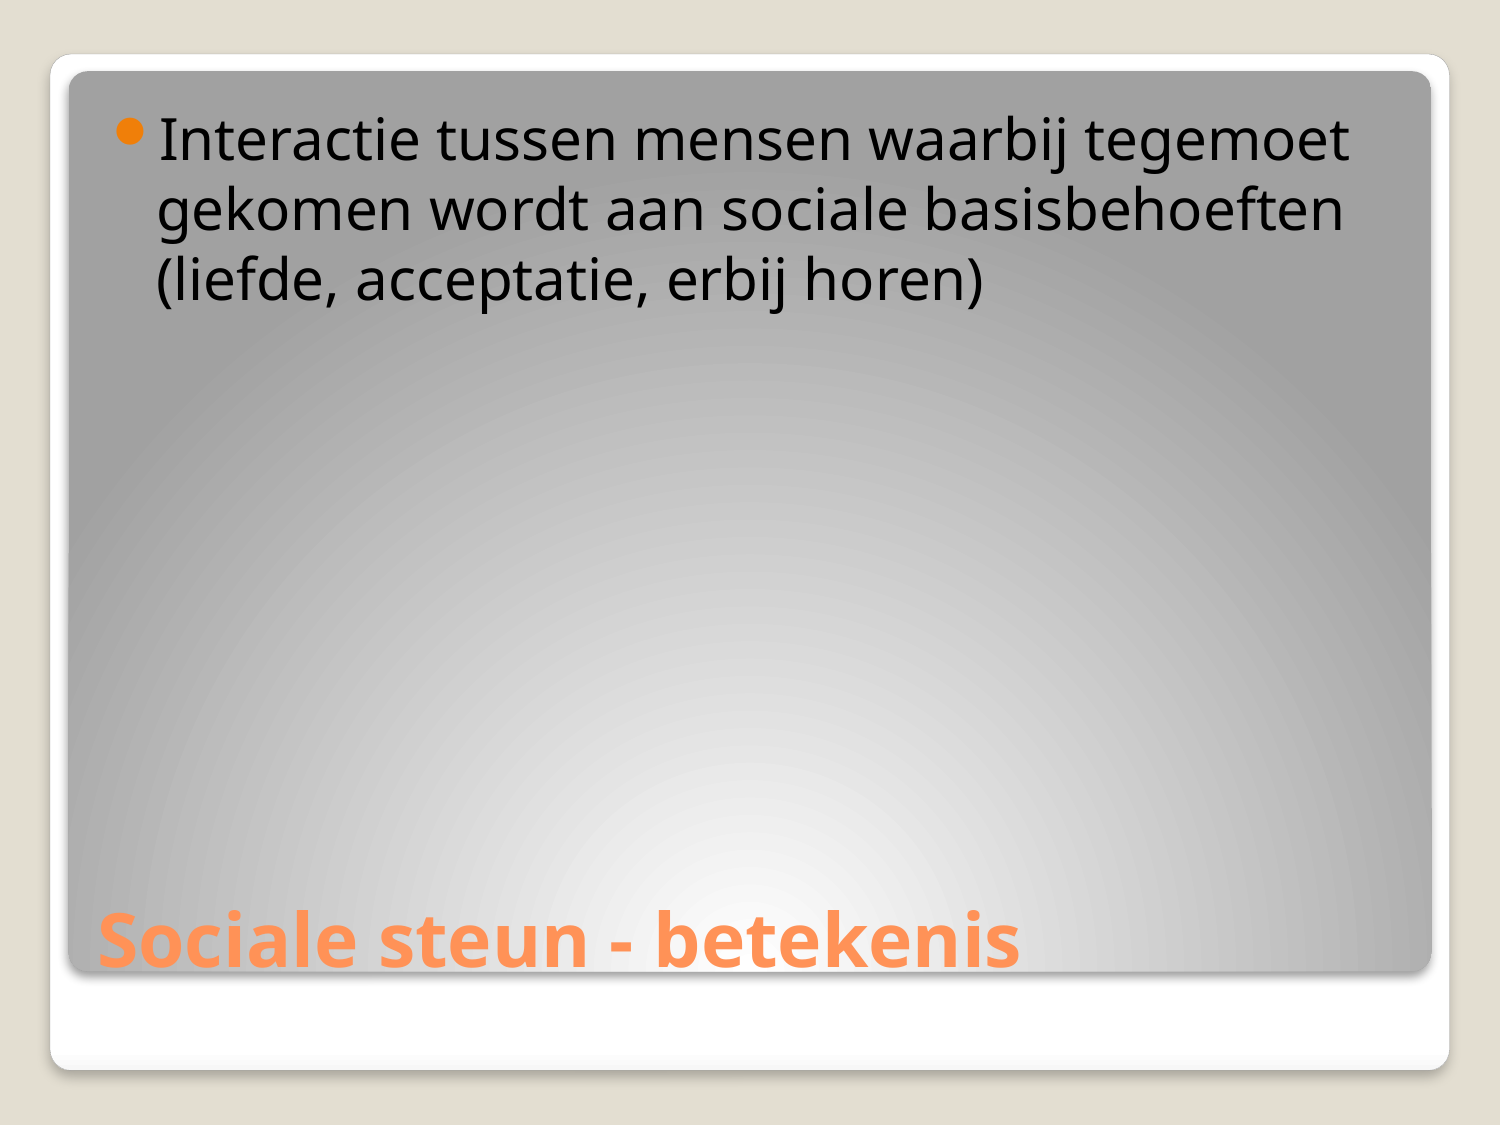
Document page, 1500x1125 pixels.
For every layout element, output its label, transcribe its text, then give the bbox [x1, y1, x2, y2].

title Sociale steun - betekenis [82, 817, 1425, 990]
list Interactie tussen mensen waarbij tegemoet gekomen wordt aan sociale basisbehoeften (liefde, acceptatie, erbij horen) [82, 86, 1425, 774]
